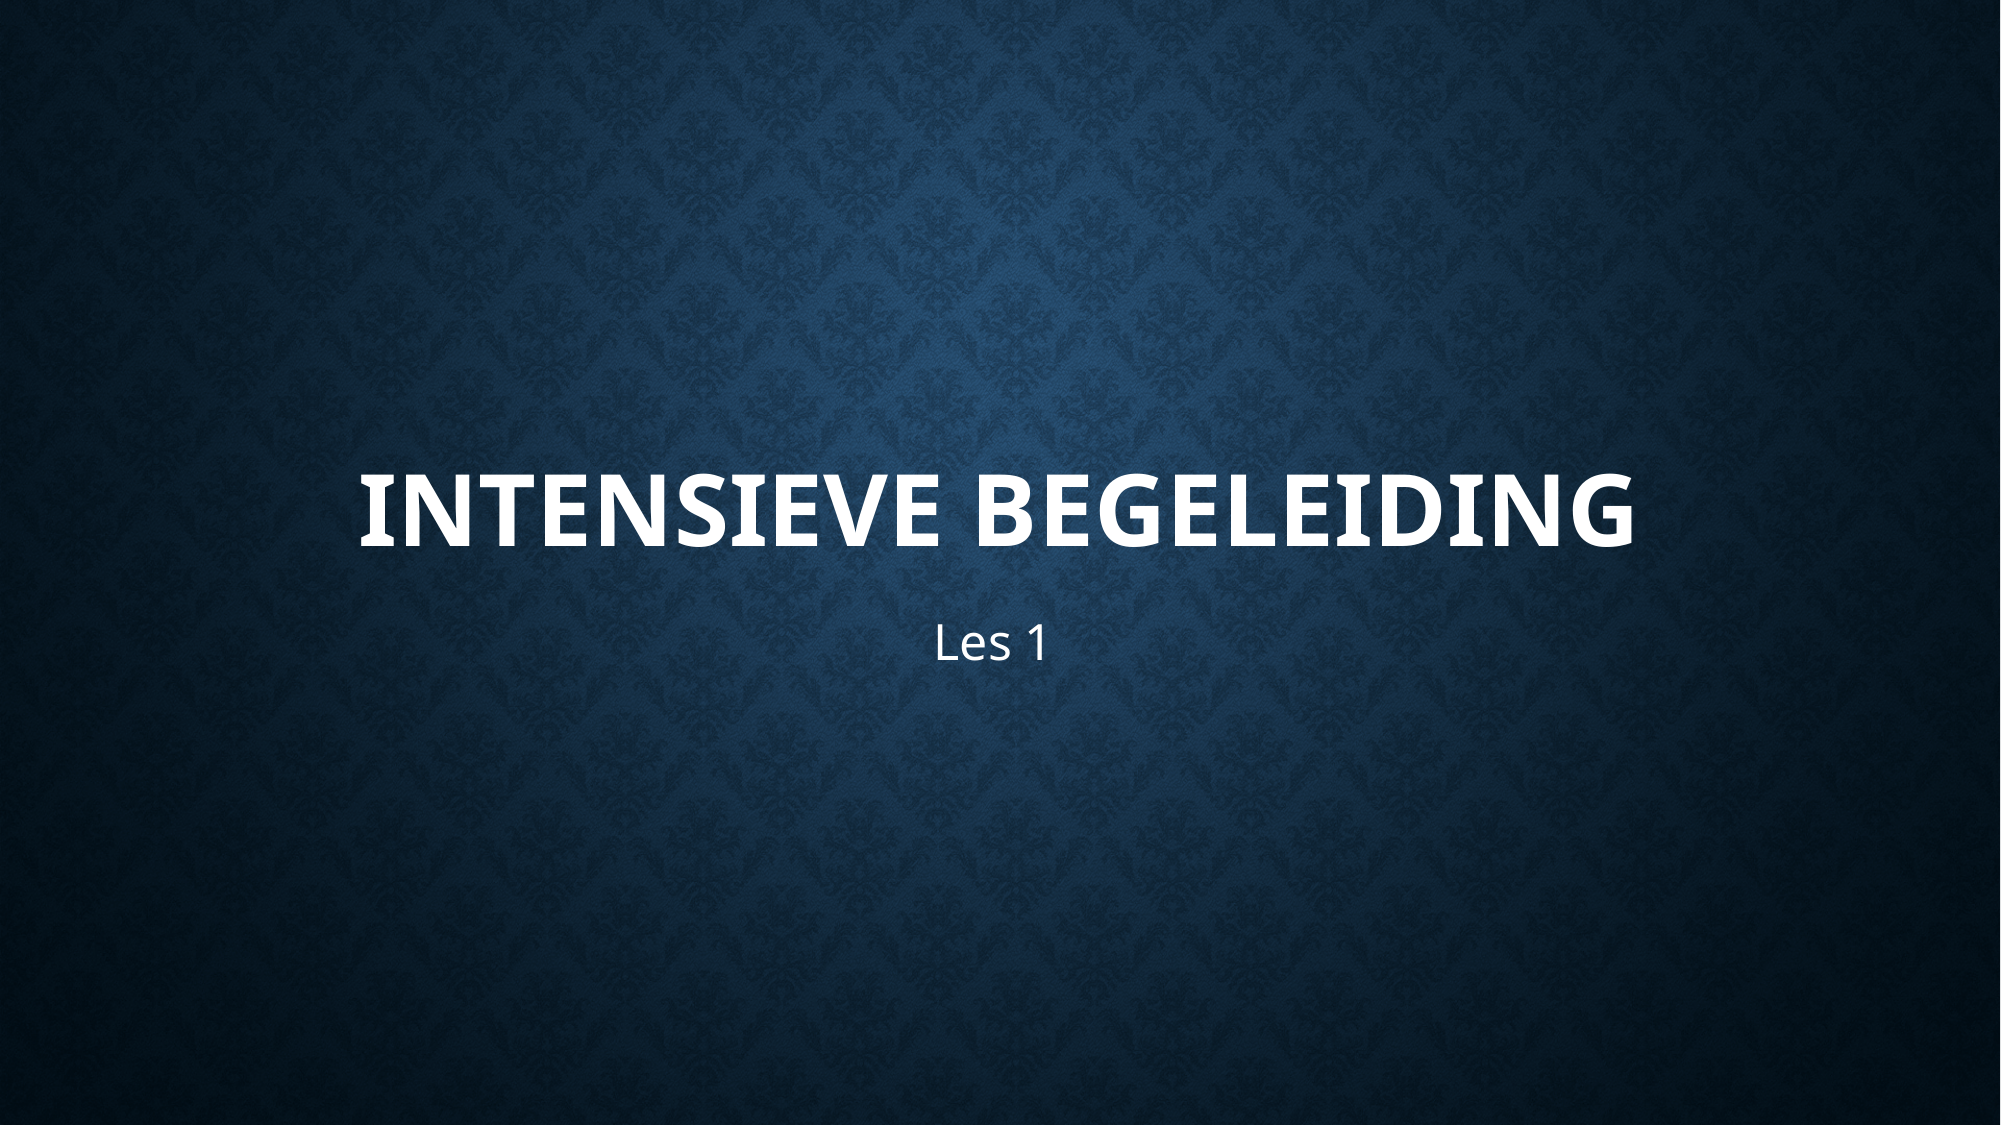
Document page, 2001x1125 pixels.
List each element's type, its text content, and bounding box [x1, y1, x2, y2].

subtitle Les 1 [261, 590, 1739, 863]
title Intensieve begeleiding [261, 184, 1739, 576]
